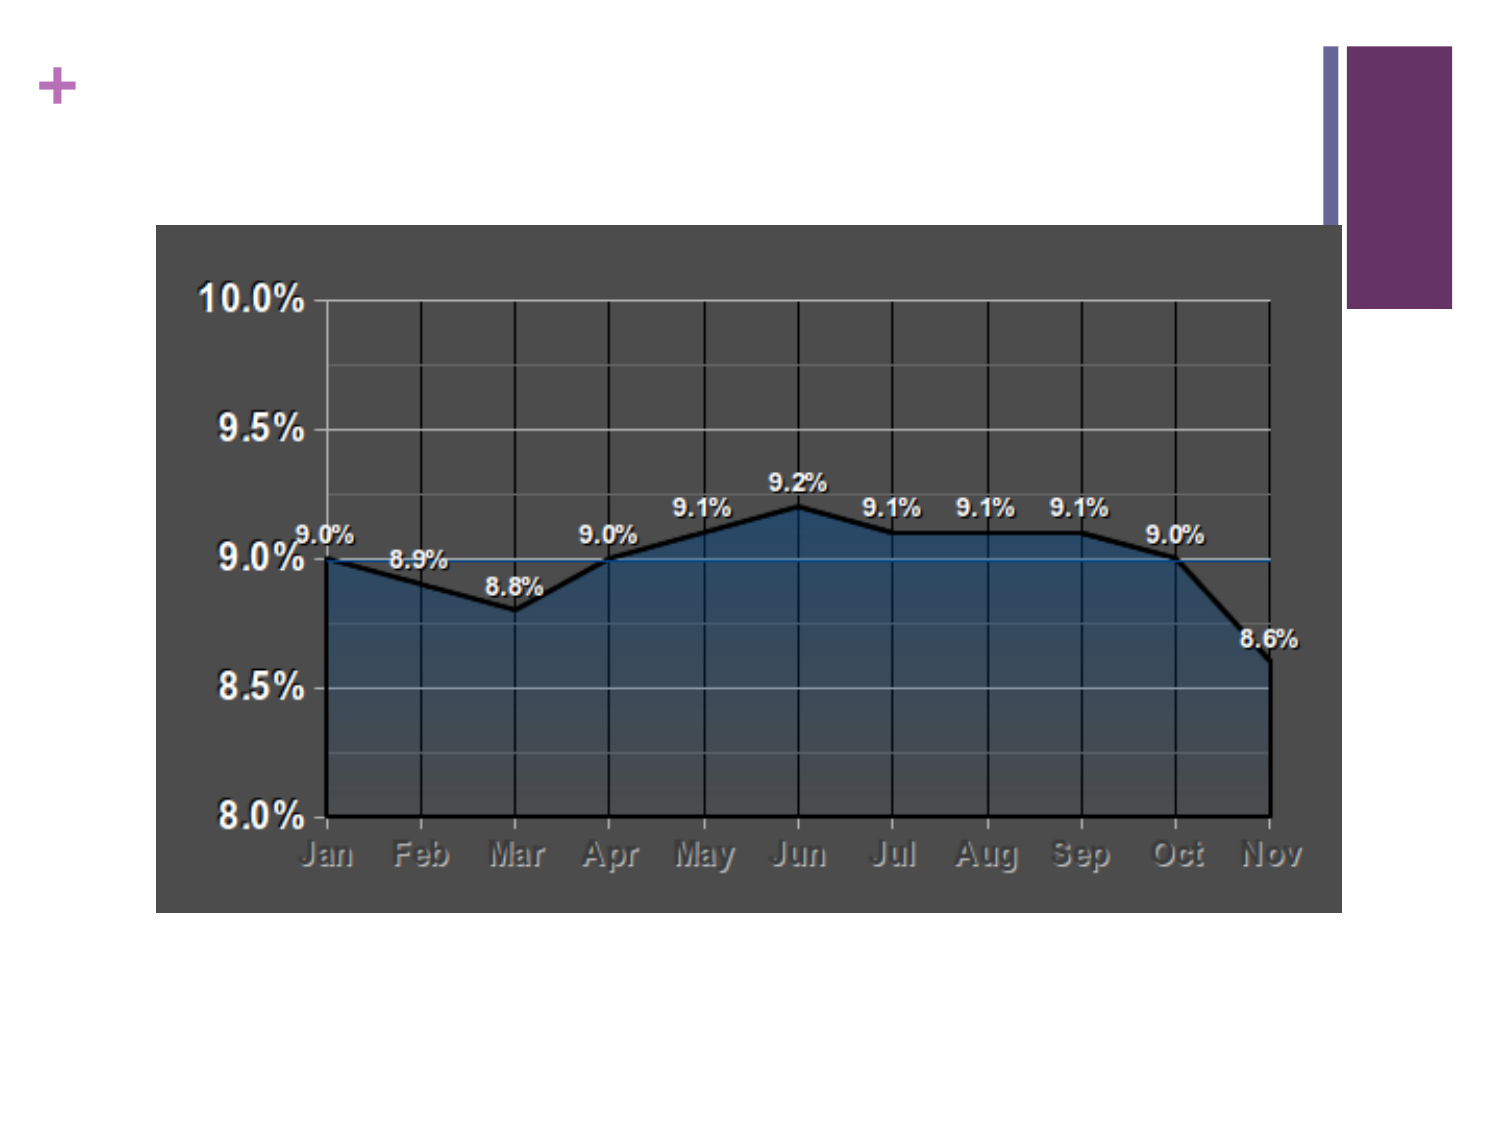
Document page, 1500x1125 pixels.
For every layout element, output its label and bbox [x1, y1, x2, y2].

picture [155, 224, 1343, 914]
